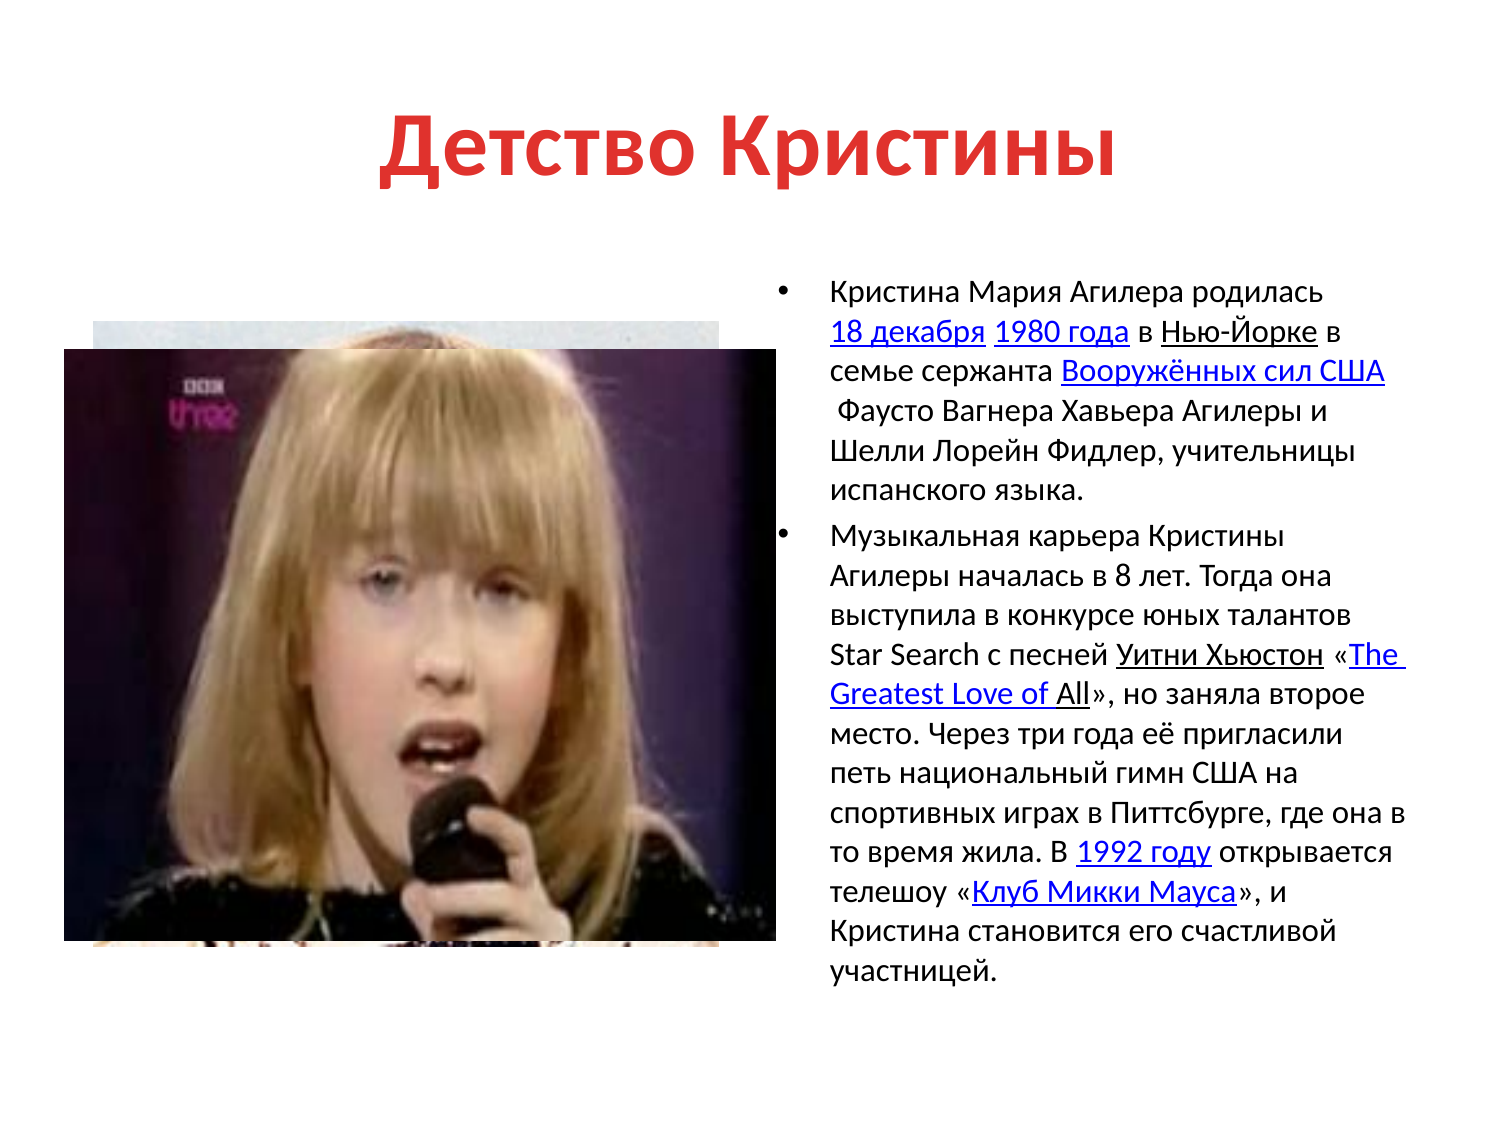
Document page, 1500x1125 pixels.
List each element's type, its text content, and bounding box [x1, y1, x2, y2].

list Кристина Мария Агилера родилась 18 декабря 1980 года в Нью-Йорке в семье сержанта Вооружённых сил США Фаусто Вагнера Хавьера Агилеры и Шелли Лорейн Фидлер, учительницы испанского языка. Музыкальная карьера Кристины Агилеры началась в 8 лет. Тогда она выступила в конкурсе юных талантов Star Search с песней Уитни Хьюстон «The Greatest Love of All», но заняла второе место. Через три года её пригласили петь национальный гимн США на спортивных играх в Питтсбурге, где она в то время жила. В 1992 году открывается телешоу «Клуб Микки Мауса», и Кристина становится его счастливой участницей. [762, 262, 1425, 1005]
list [93, 320, 719, 348]
picture [64, 349, 777, 941]
title Детство Кристины [75, 45, 1425, 233]
